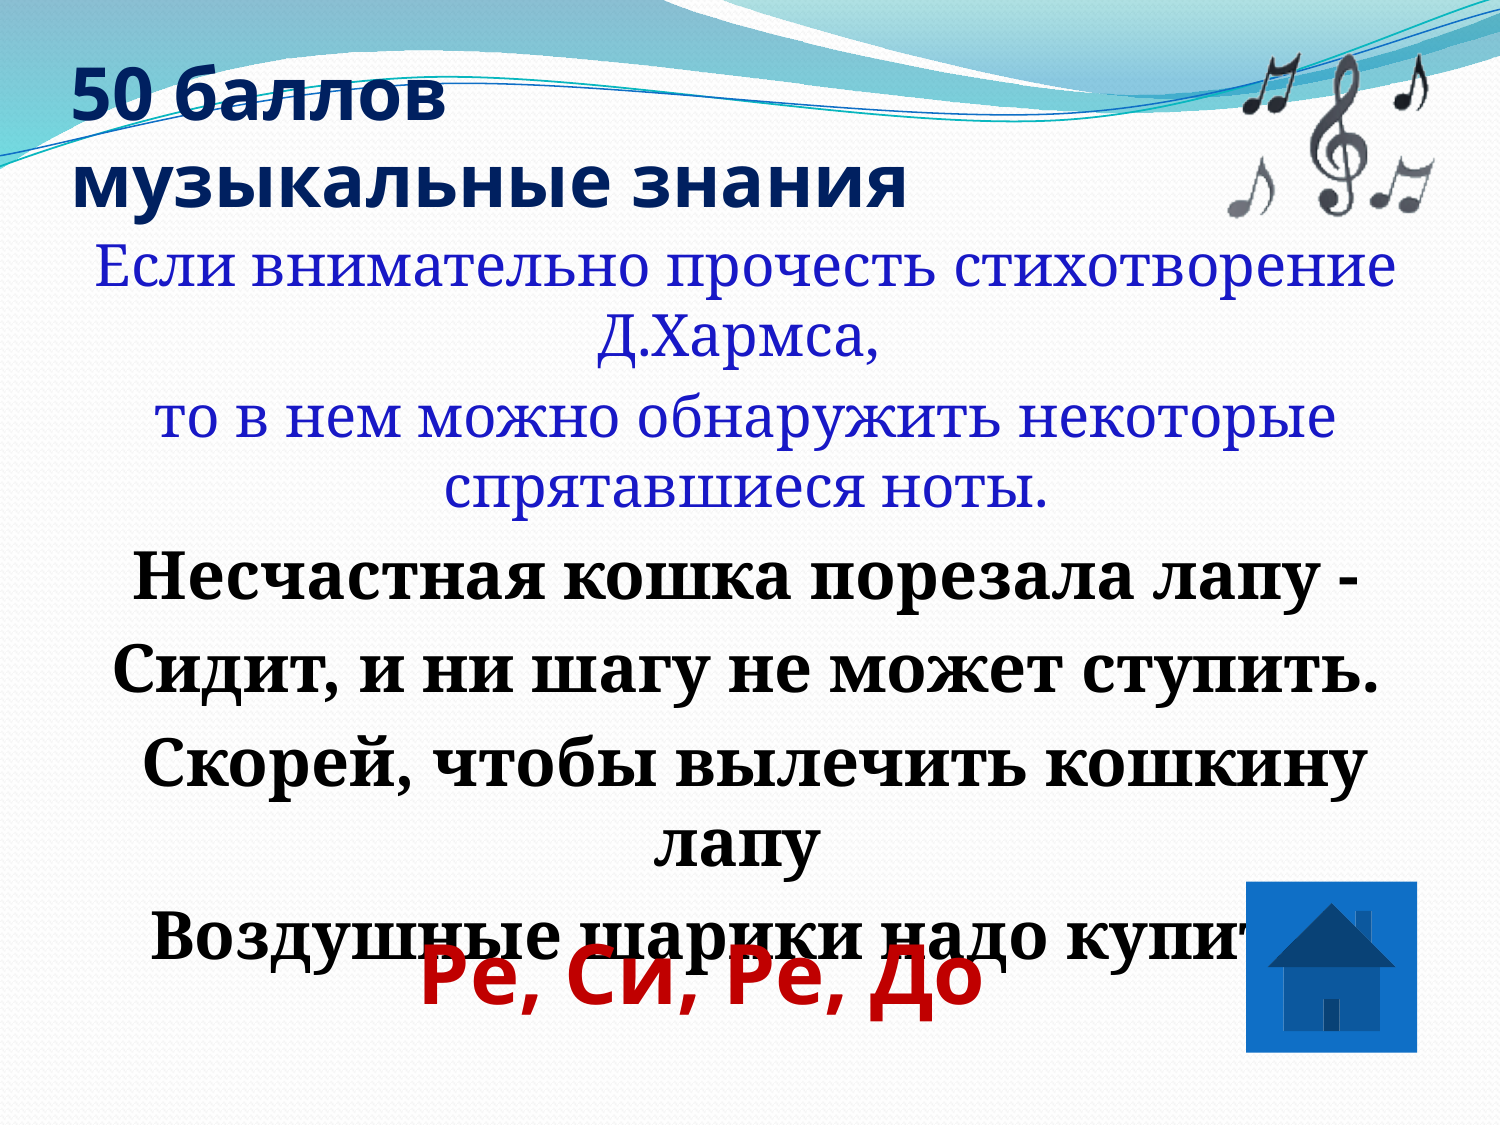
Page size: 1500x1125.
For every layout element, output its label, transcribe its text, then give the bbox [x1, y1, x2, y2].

list Ре, Си, Ре, До [46, 914, 1379, 1125]
text_box [1246, 881, 1418, 1053]
picture [1218, 46, 1443, 235]
list Если внимательно прочесть стихотворение Д.Хармса, то в нем можно обнаружить некоторые спрятавшиеся ноты. Несчастная кошка порезала лапу - Сидит, и ни шагу не может ступить. Скорей, чтобы вылечить кошкину лапу Воздушные шарики надо купить! [75, 128, 1418, 914]
title 50 баллов музыкальные знания [70, 35, 915, 223]
